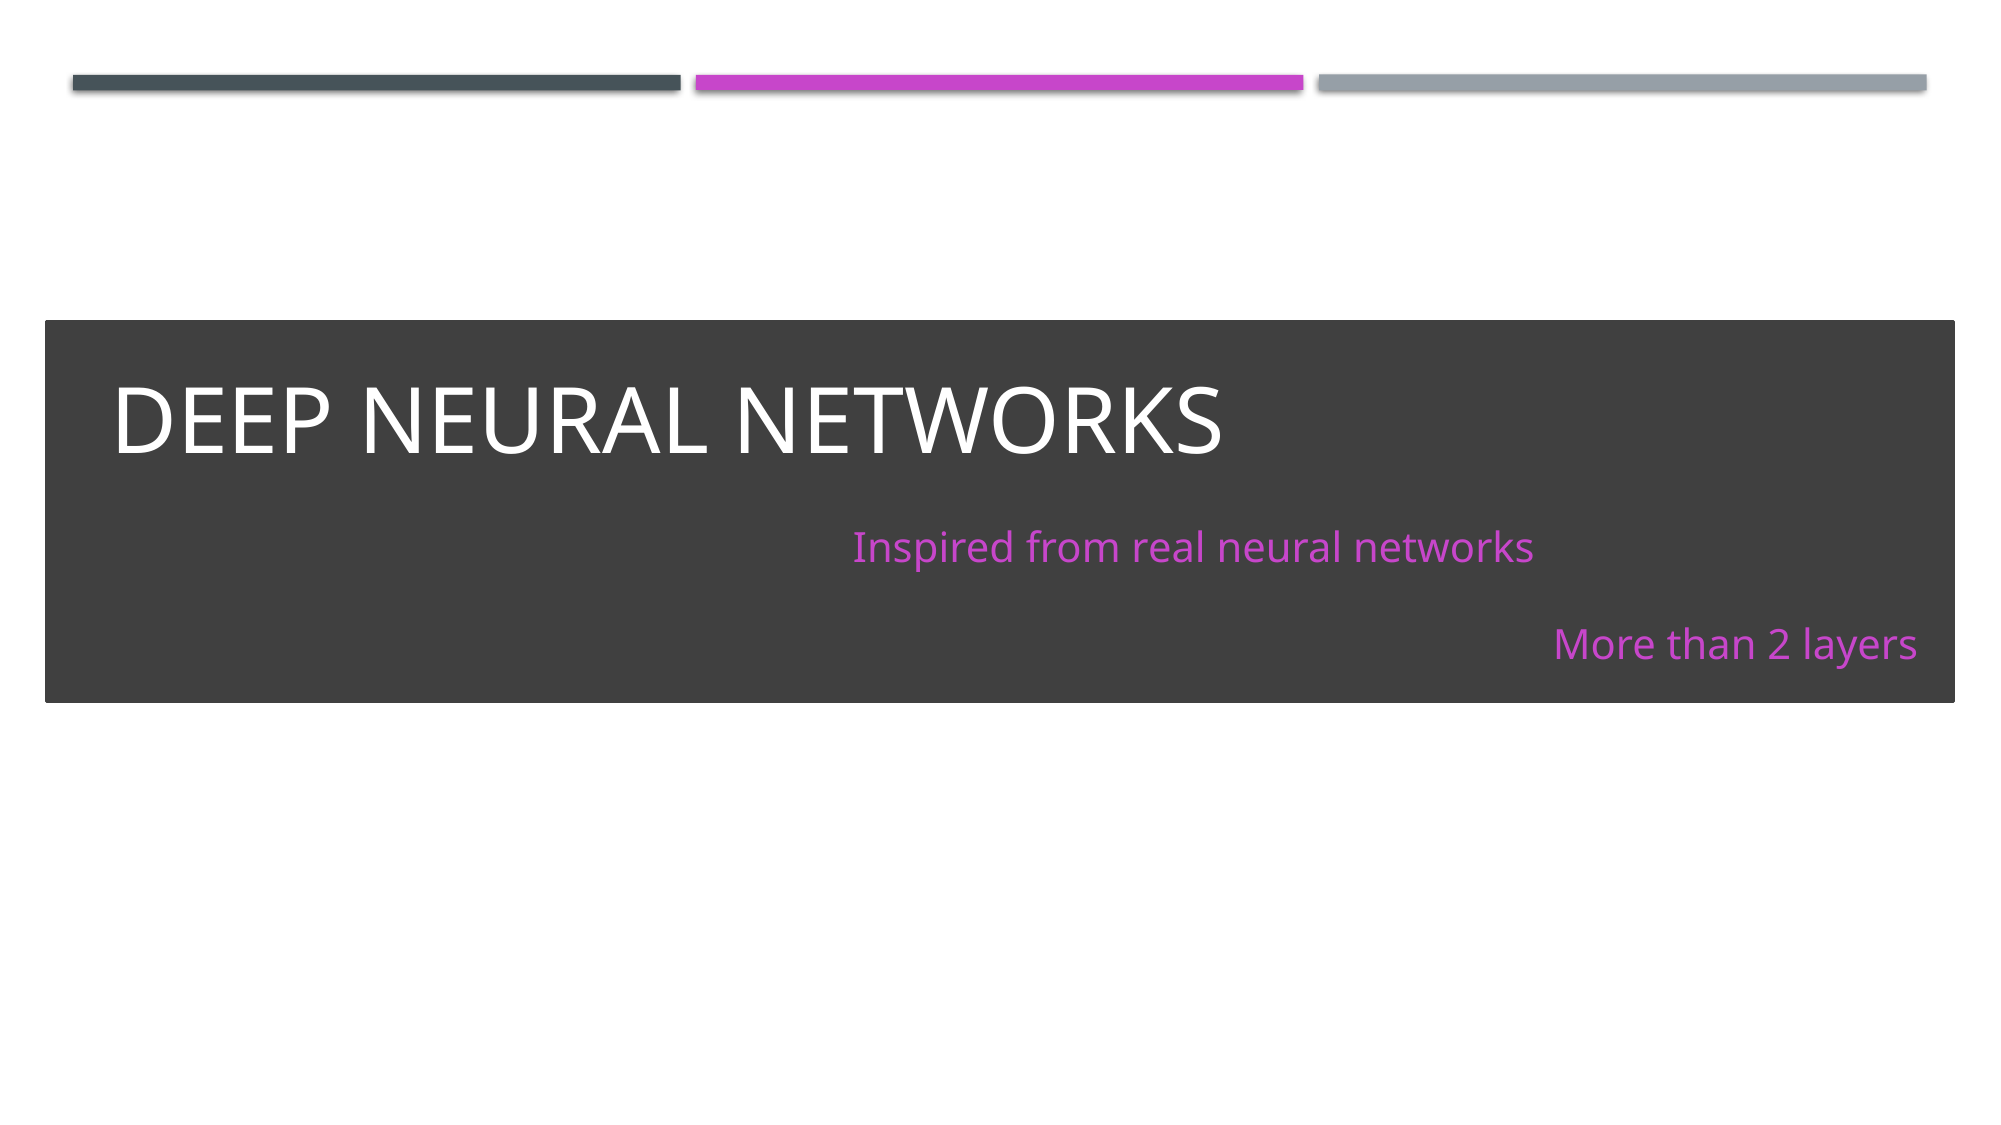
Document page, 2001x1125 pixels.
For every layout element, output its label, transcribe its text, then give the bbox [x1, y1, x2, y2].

text_box Inspired from real neural networks [838, 503, 1815, 601]
text_box Deep neural networks [95, 367, 1905, 563]
text_box More than 2 layers [1538, 600, 2000, 671]
text_box [45, 320, 1955, 703]
